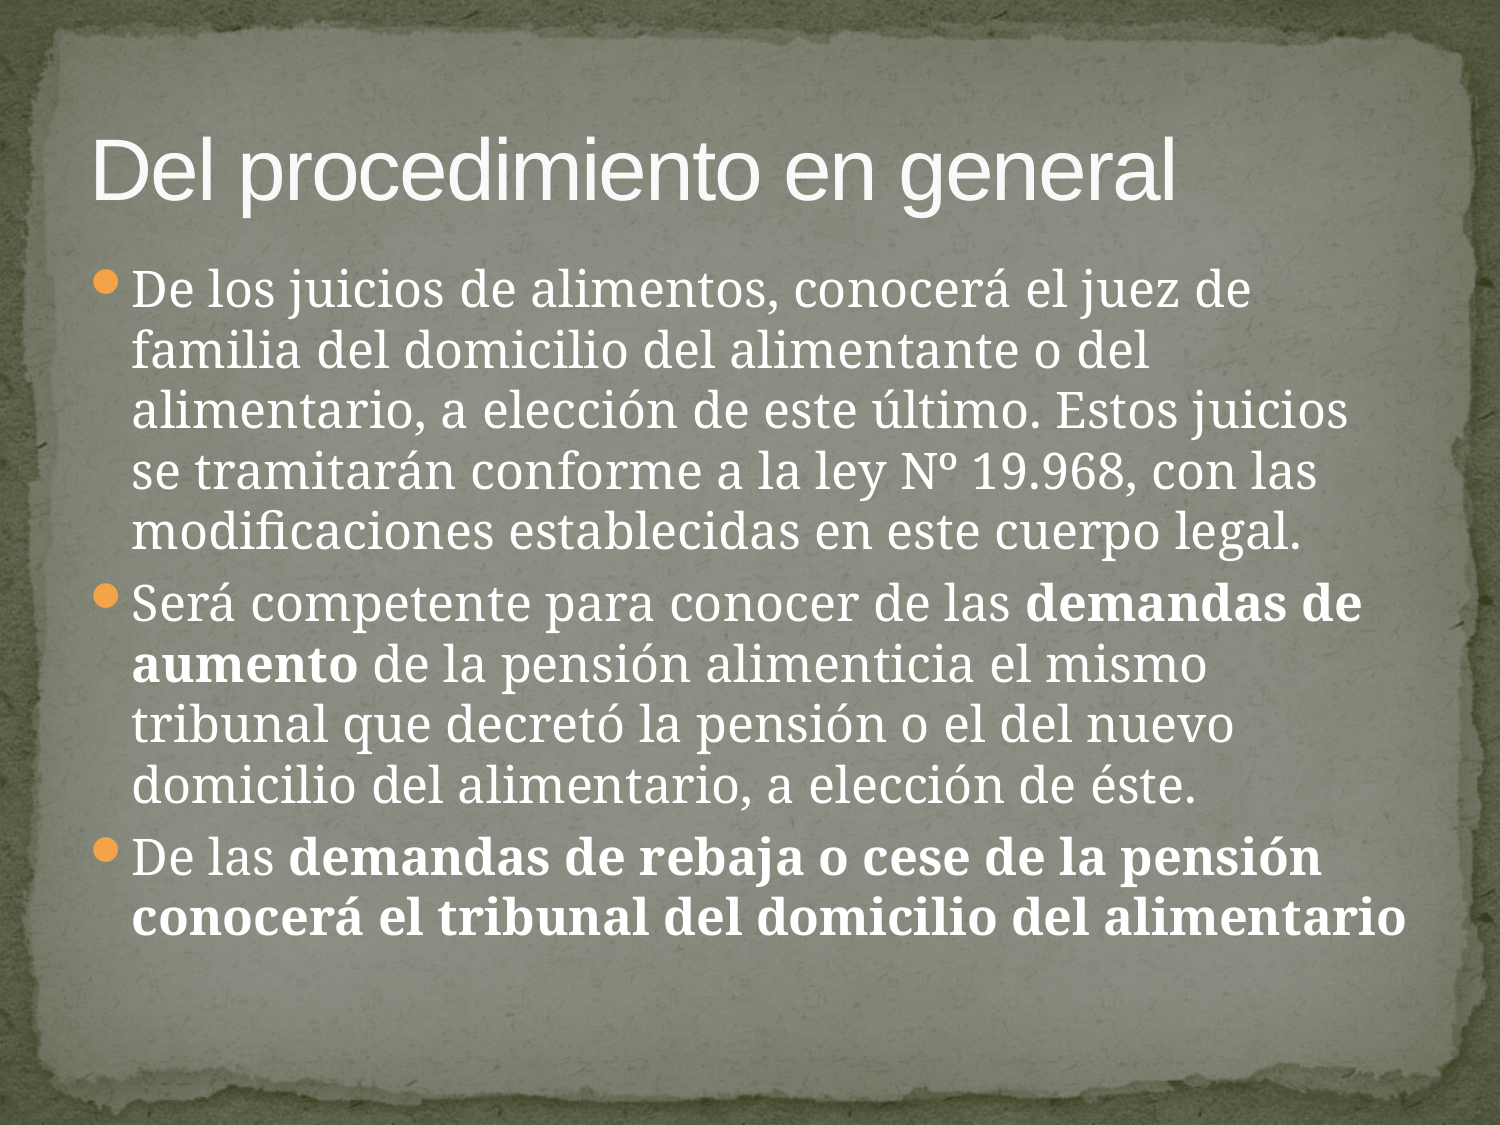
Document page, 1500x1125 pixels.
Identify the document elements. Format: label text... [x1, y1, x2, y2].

title Del procedimiento en general [74, 24, 1425, 225]
list De los juicios de alimentos, conocerá el juez de familia del domicilio del alimentante o del alimentario, a elección de este último. Estos juicios se tramitarán conforme a la ley Nº 19.968, con las modificaciones establecidas en este cuerpo legal. Será competente para conocer de las demandas de aumento de la pensión alimenticia el mismo tribunal que decretó la pensión o el del nuevo domicilio del alimentario, a elección de éste. De las demandas de rebaja o cese de la pensión conocerá el tribunal del domicilio del alimentario [75, 249, 1425, 1000]
